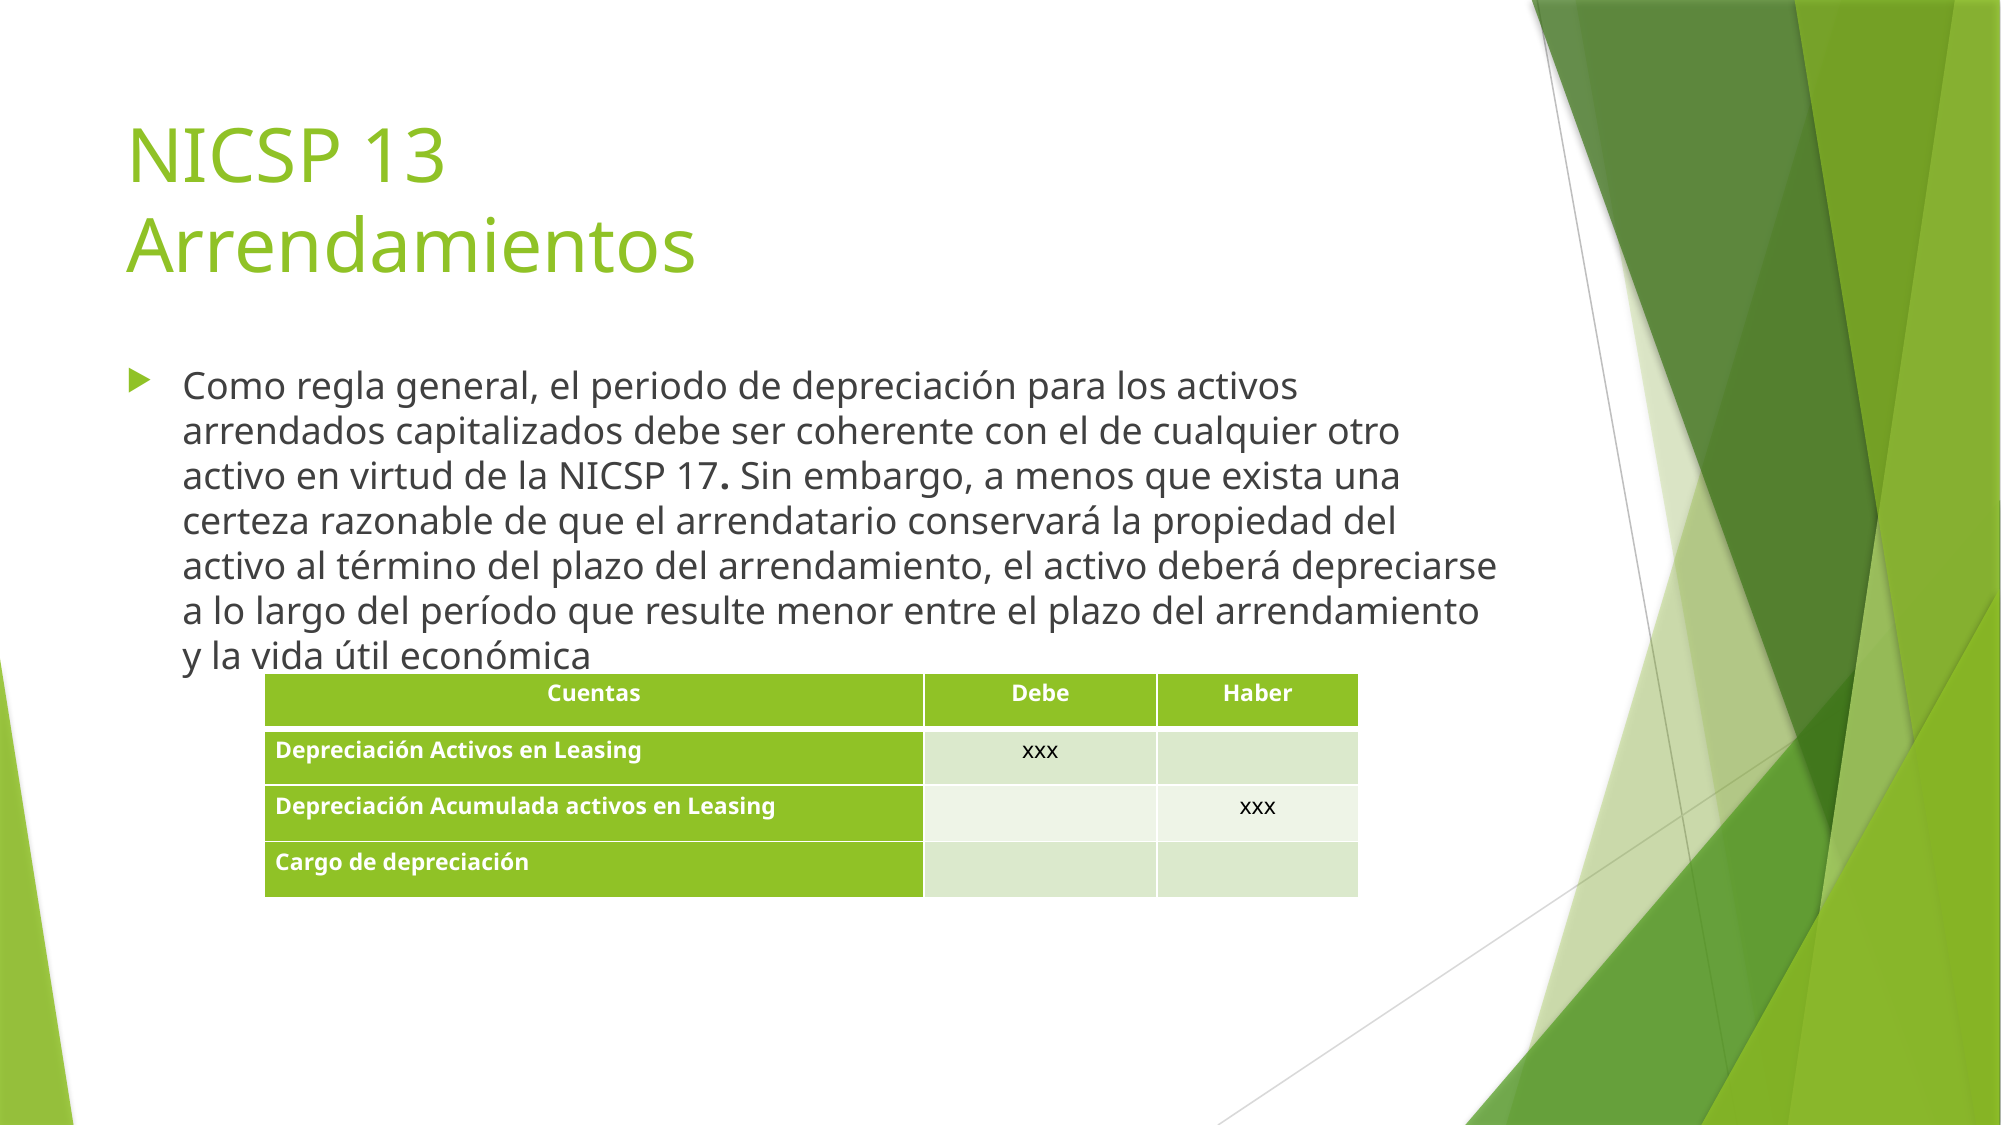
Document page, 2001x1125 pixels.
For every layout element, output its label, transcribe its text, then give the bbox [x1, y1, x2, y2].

table_cell [1158, 732, 1358, 784]
table_cell [925, 842, 1156, 897]
list Como regla general, el periodo de depreciación para los activos arrendados capitalizados debe ser coherente con el de cualquier otro activo en virtud de la NICSP 17. Sin embargo, a menos que exista una certeza razonable de que el arrendatario conservará la propiedad del activo al término del plazo del arrendamiento, el activo deberá depreciarse a lo largo del período que resulte menor entre el plazo del arrendamiento y la vida útil económica [111, 354, 1522, 992]
table_cell [1158, 842, 1358, 897]
table_cell [925, 786, 1156, 841]
table_cell Depreciación Acumulada activos en Leasing [265, 786, 923, 841]
table_header Debe [925, 674, 1156, 726]
table_cell Cargo de depreciación [265, 842, 923, 897]
table_header Haber [1158, 674, 1358, 726]
table_cell xxx [925, 732, 1156, 784]
table_cell xxx [1158, 786, 1358, 841]
table_cell Depreciación Activos en Leasing [265, 732, 923, 784]
title NICSP 13 Arrendamientos [111, 99, 1522, 317]
table_header Cuentas [265, 674, 923, 726]
